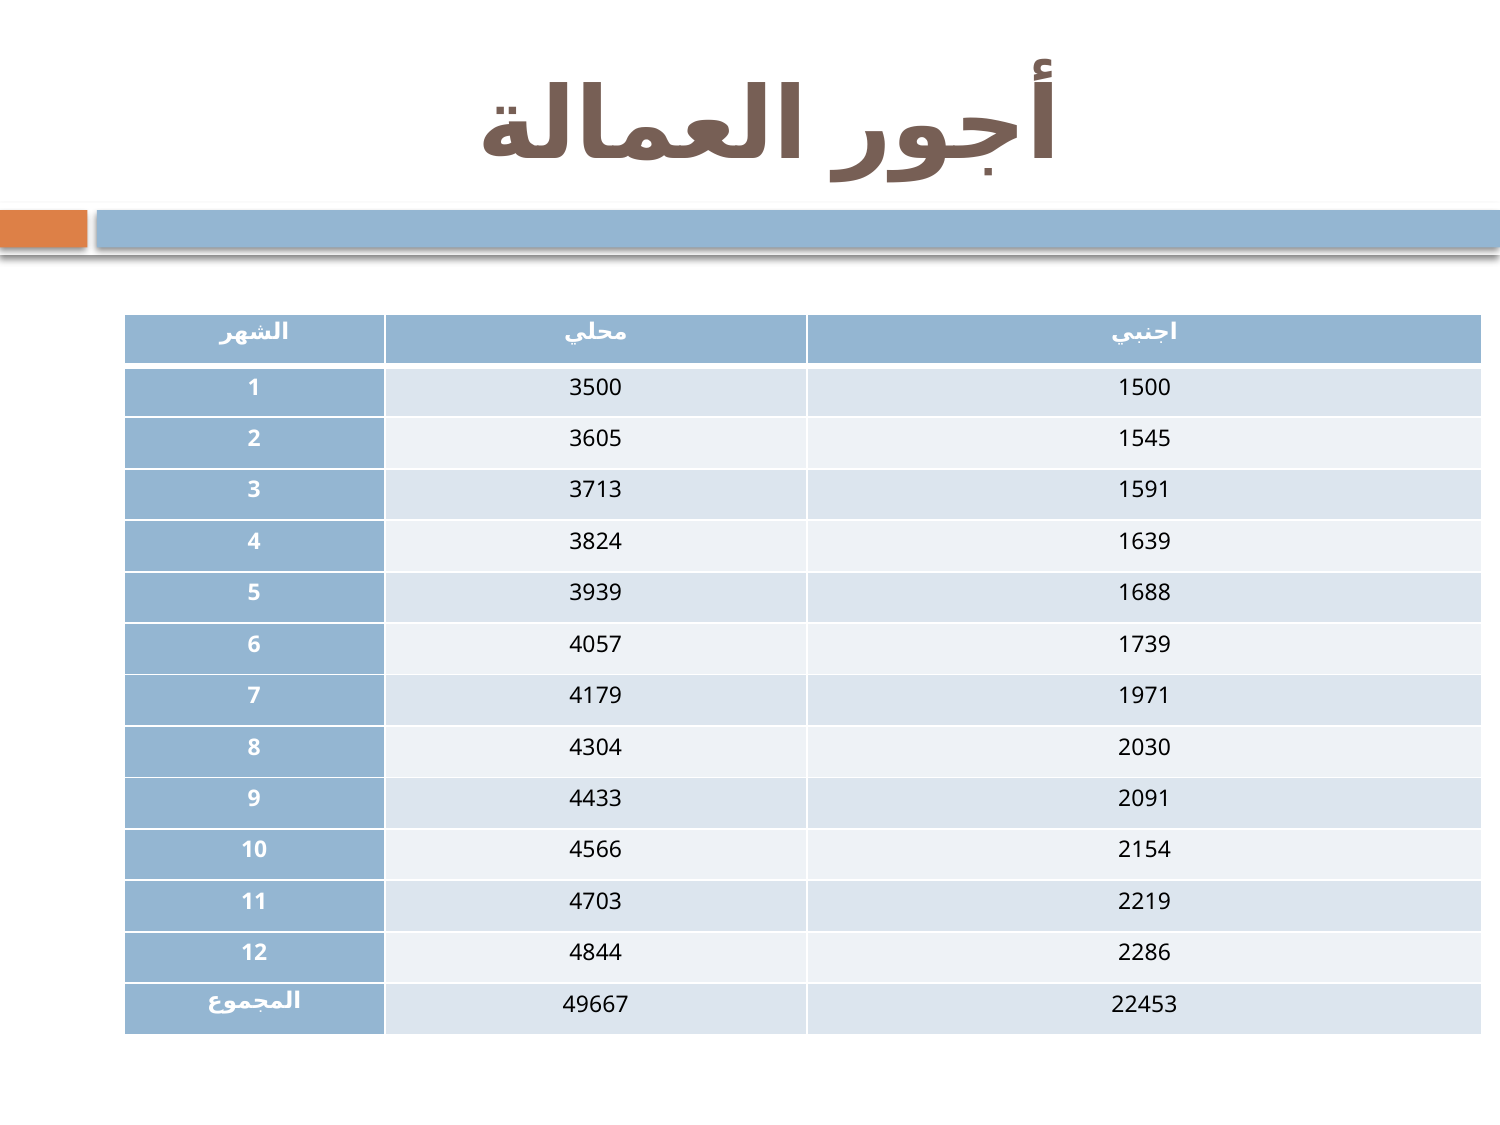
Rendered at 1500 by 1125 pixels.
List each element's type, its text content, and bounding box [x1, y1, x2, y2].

table_cell 3713 [386, 470, 806, 519]
table_cell 11 [125, 881, 384, 931]
table_cell 3 [125, 470, 384, 519]
table_header اجنبي [808, 315, 1481, 363]
table_cell 1688 [808, 573, 1481, 622]
title أجور العمالة [100, 37, 1438, 200]
table_cell 4057 [386, 624, 806, 674]
table_cell 6 [125, 624, 384, 674]
table_cell 49667 [386, 984, 806, 1034]
table_cell 4433 [386, 778, 806, 828]
table_cell 4844 [386, 933, 806, 982]
table_cell 12 [125, 933, 384, 982]
table_cell 2030 [808, 727, 1481, 777]
table_cell 3824 [386, 521, 806, 571]
table_cell 2154 [808, 830, 1481, 879]
table_cell 3605 [386, 418, 806, 468]
table_header محلي [386, 315, 806, 363]
table_cell 1 [125, 369, 384, 416]
table_cell 3939 [386, 573, 806, 622]
table_cell 5 [125, 573, 384, 622]
table_cell 2219 [808, 881, 1481, 931]
table_cell 8 [125, 727, 384, 777]
table_cell 1591 [808, 470, 1481, 519]
table_cell 1500 [808, 369, 1481, 416]
table_cell 1971 [808, 675, 1481, 725]
table_cell 3500 [386, 369, 806, 416]
table_cell 1739 [808, 624, 1481, 674]
table_cell 4 [125, 521, 384, 571]
table_cell 1545 [808, 418, 1481, 468]
table_cell 4566 [386, 830, 806, 879]
table_cell 22453 [808, 984, 1481, 1034]
table_cell 4703 [386, 881, 806, 931]
table_cell 10 [125, 830, 384, 879]
table_cell 1639 [808, 521, 1481, 571]
table_header الشهر [125, 315, 384, 363]
table_cell 4304 [386, 727, 806, 777]
table_cell 2 [125, 418, 384, 468]
table_cell المجموع [125, 984, 384, 1034]
table_cell 4179 [386, 675, 806, 725]
table_cell 9 [125, 778, 384, 828]
table_cell 2091 [808, 778, 1481, 828]
table_cell 7 [125, 675, 384, 725]
table_cell 2286 [808, 933, 1481, 982]
